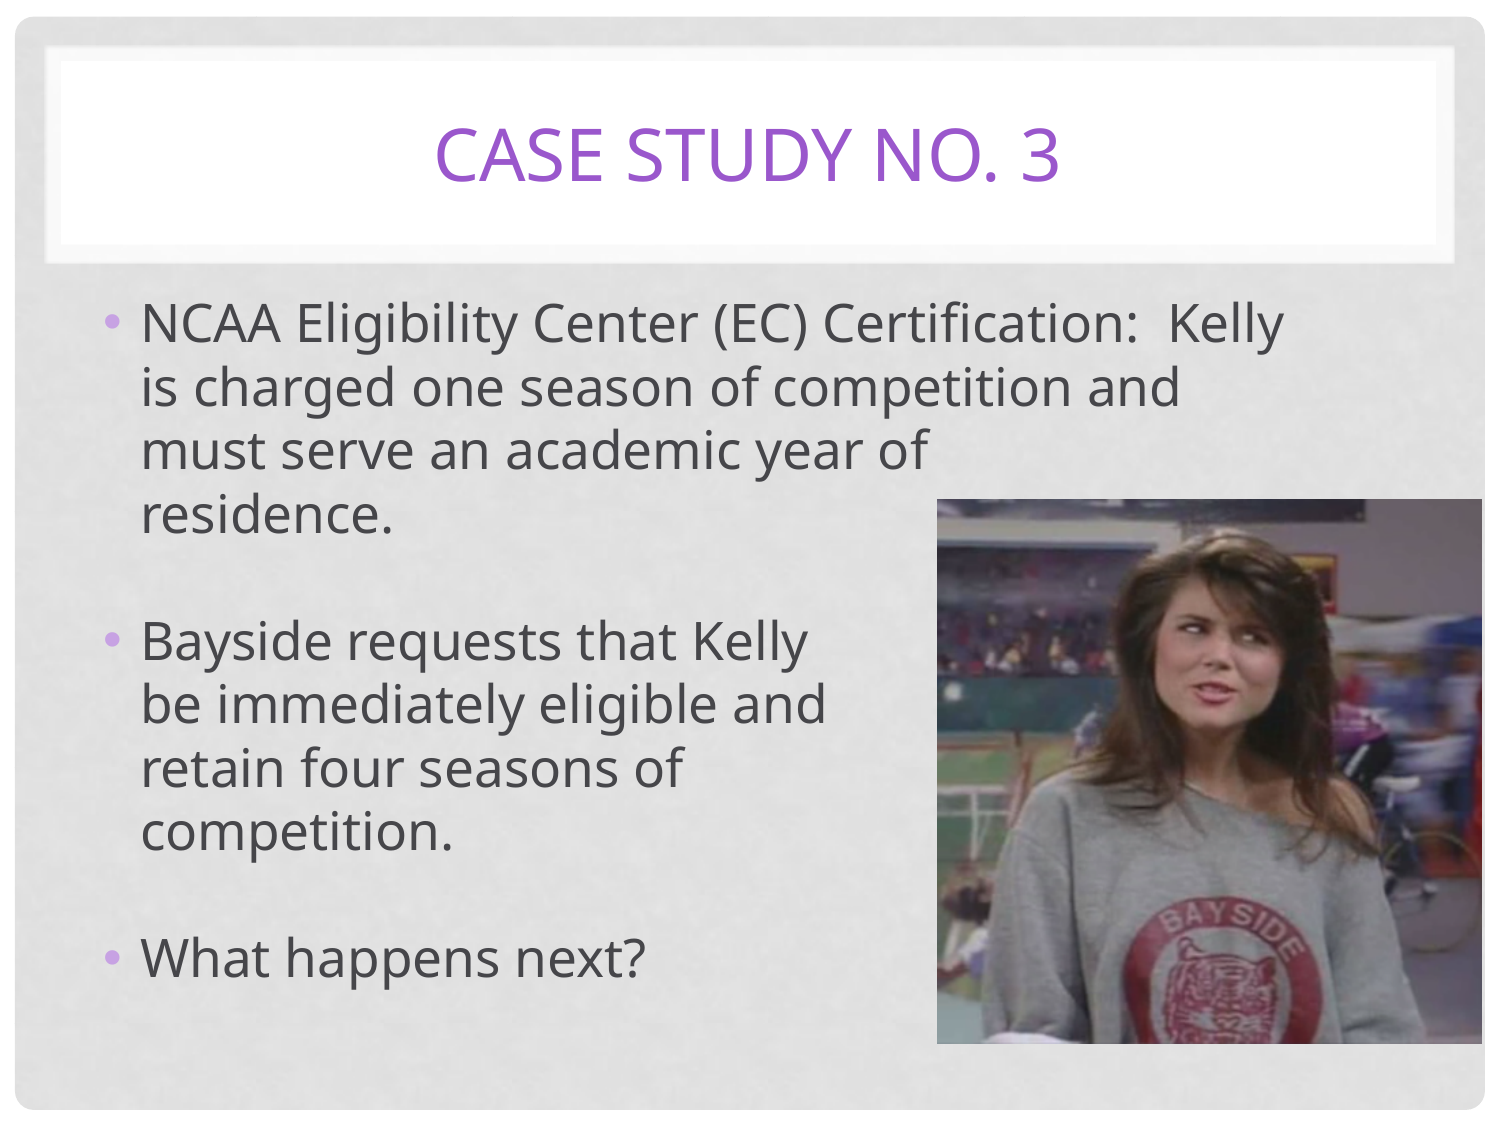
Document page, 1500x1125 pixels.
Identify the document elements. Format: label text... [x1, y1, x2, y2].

title Case study no. 3 [69, 66, 1425, 238]
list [937, 499, 1482, 1044]
list NCAA Eligibility Center (EC) Certification: Kelly is charged one season of competition and must serve an academic year of residence. Bayside requests that Kelly be immediately eligible and retain four seasons of competition. What happens next? [69, 281, 1338, 1000]
